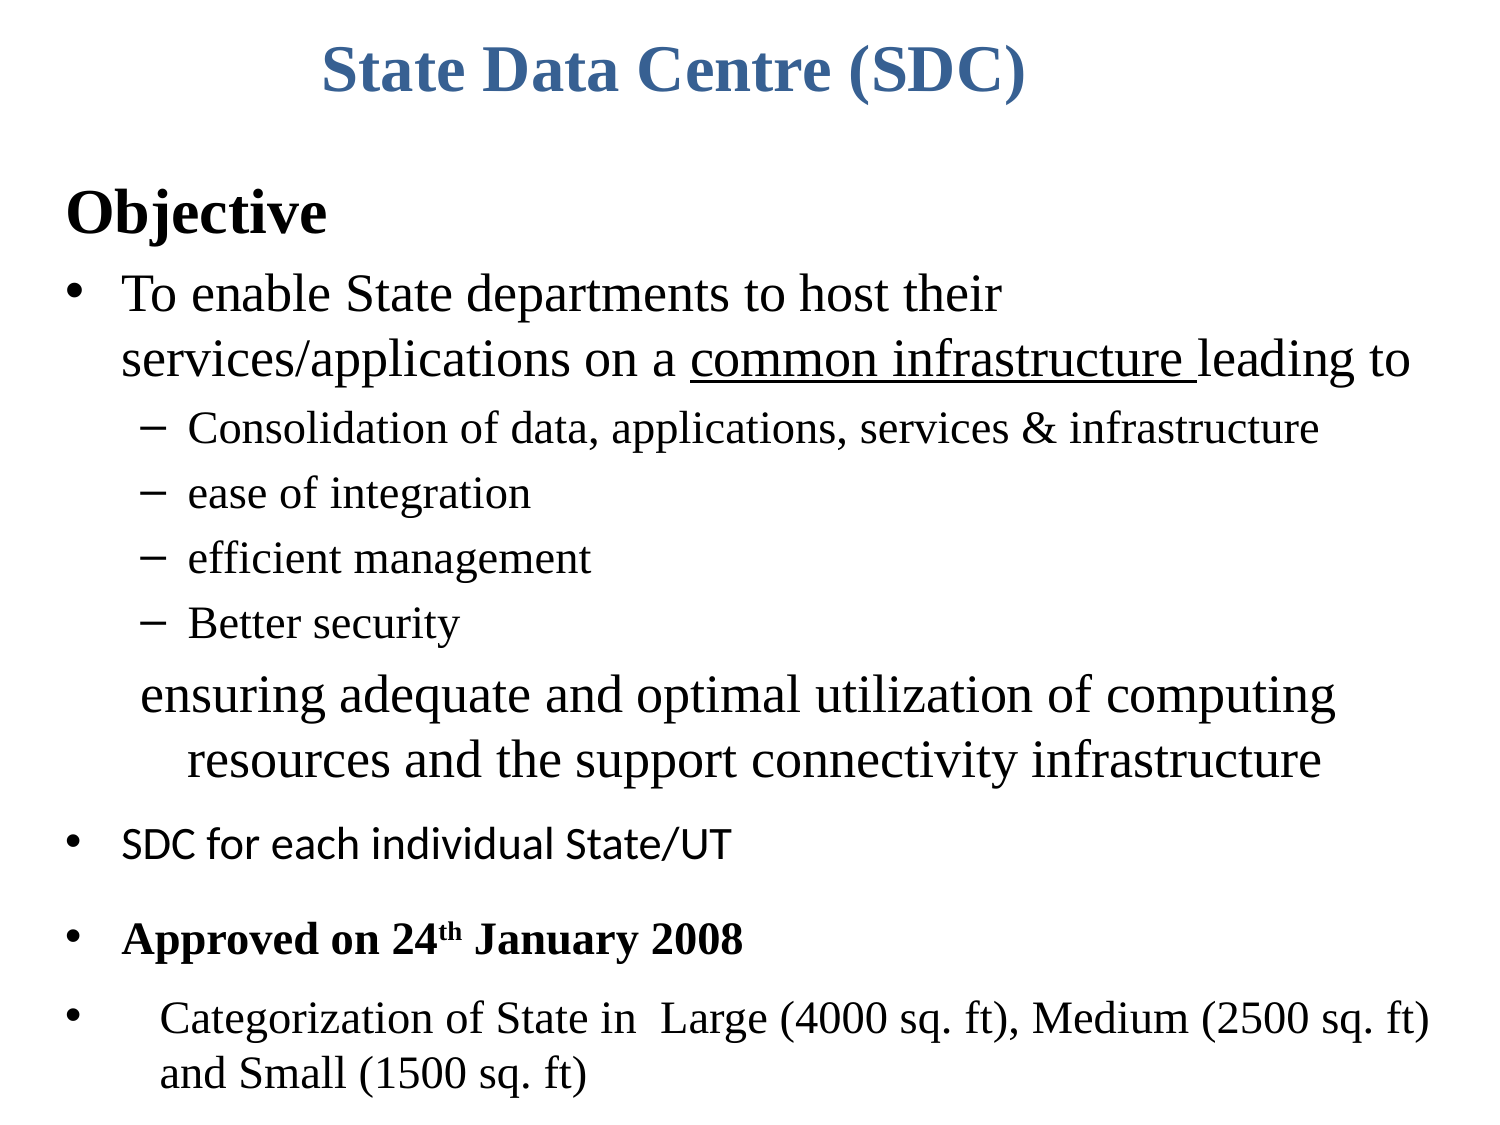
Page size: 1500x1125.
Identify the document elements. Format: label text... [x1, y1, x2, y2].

list Objective To enable State departments to host their services/applications on a common infrastructure leading to Consolidation of data, applications, services & infrastructure ease of integration efficient management Better security ensuring adequate and optimal utilization of computing resources and the support connectivity infrastructure SDC for each individual State/UT Approved on 24th January 2008 Categorization of State in Large (4000 sq. ft), Medium (2500 sq. ft) and Small (1500 sq. ft) [50, 162, 1463, 1125]
title State Data Centre (SDC) [0, 0, 1350, 130]
